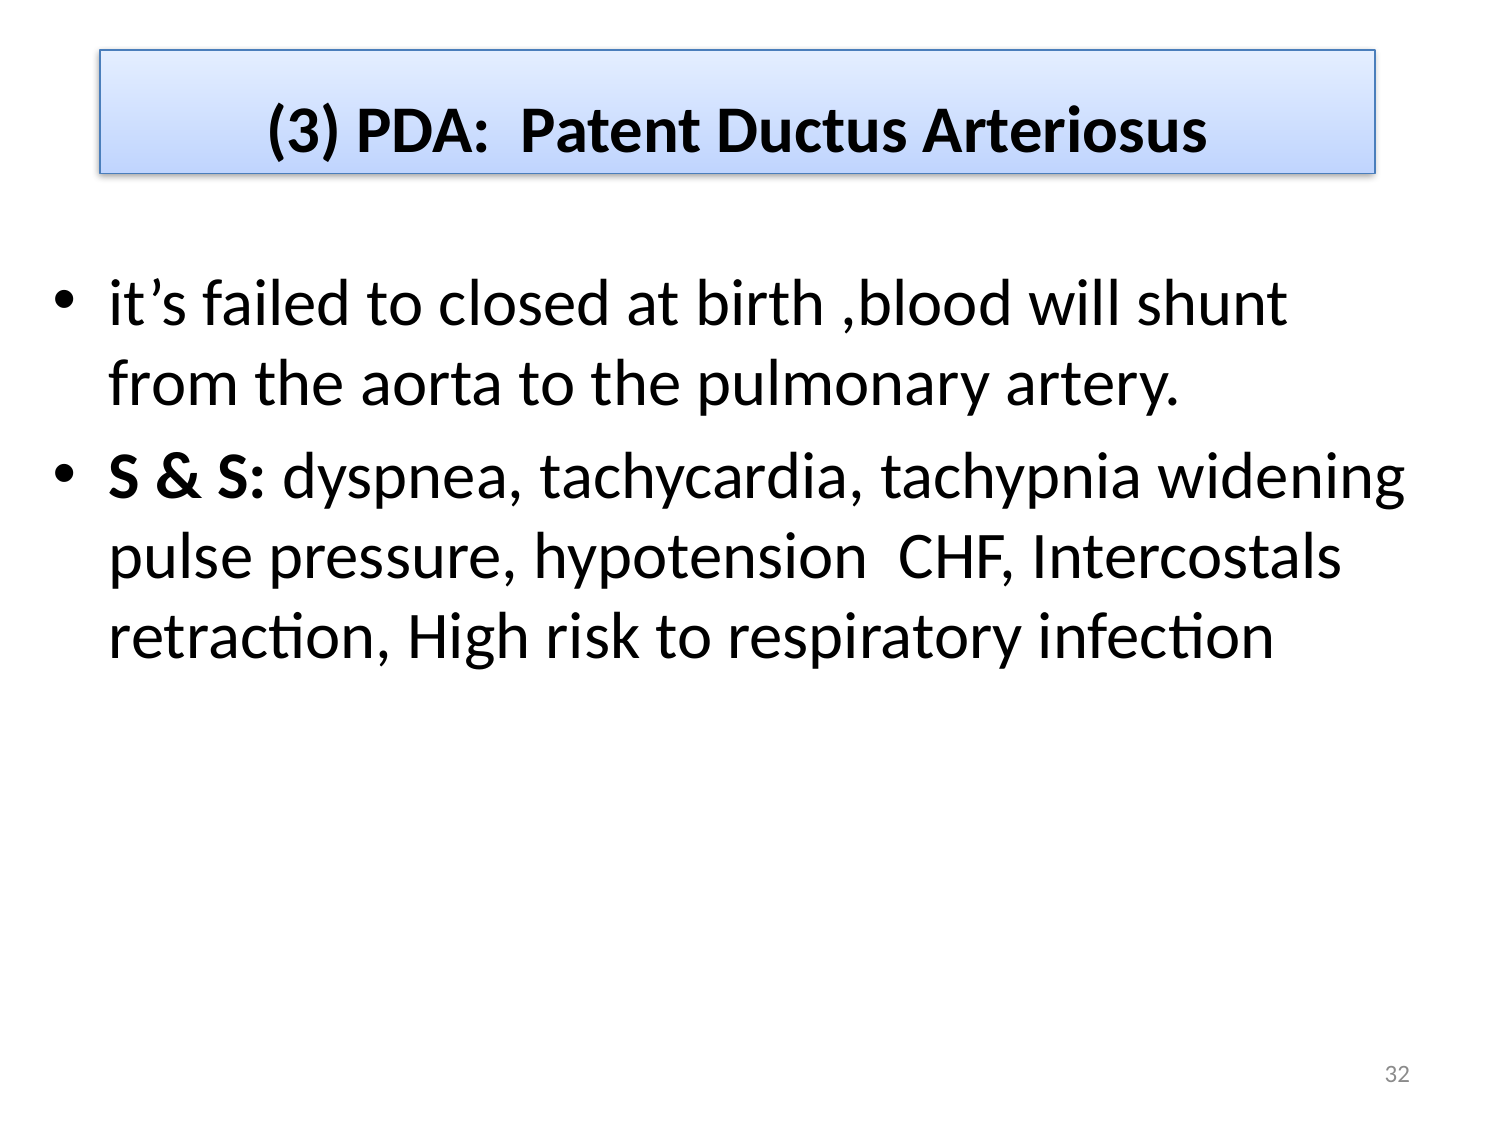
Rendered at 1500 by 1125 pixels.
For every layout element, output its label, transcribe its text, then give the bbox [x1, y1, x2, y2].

slide_number 32 [1074, 1042, 1425, 1103]
list it’s failed to closed at birth ,blood will shunt from the aorta to the pulmonary artery. S & S: dyspnea, tachycardia, tachypnia widening pulse pressure, hypotension CHF, Intercostals retraction, High risk to respiratory infection [37, 251, 1450, 1088]
title (3) PDA: Patent Ductus Arteriosus [99, 49, 1376, 174]
